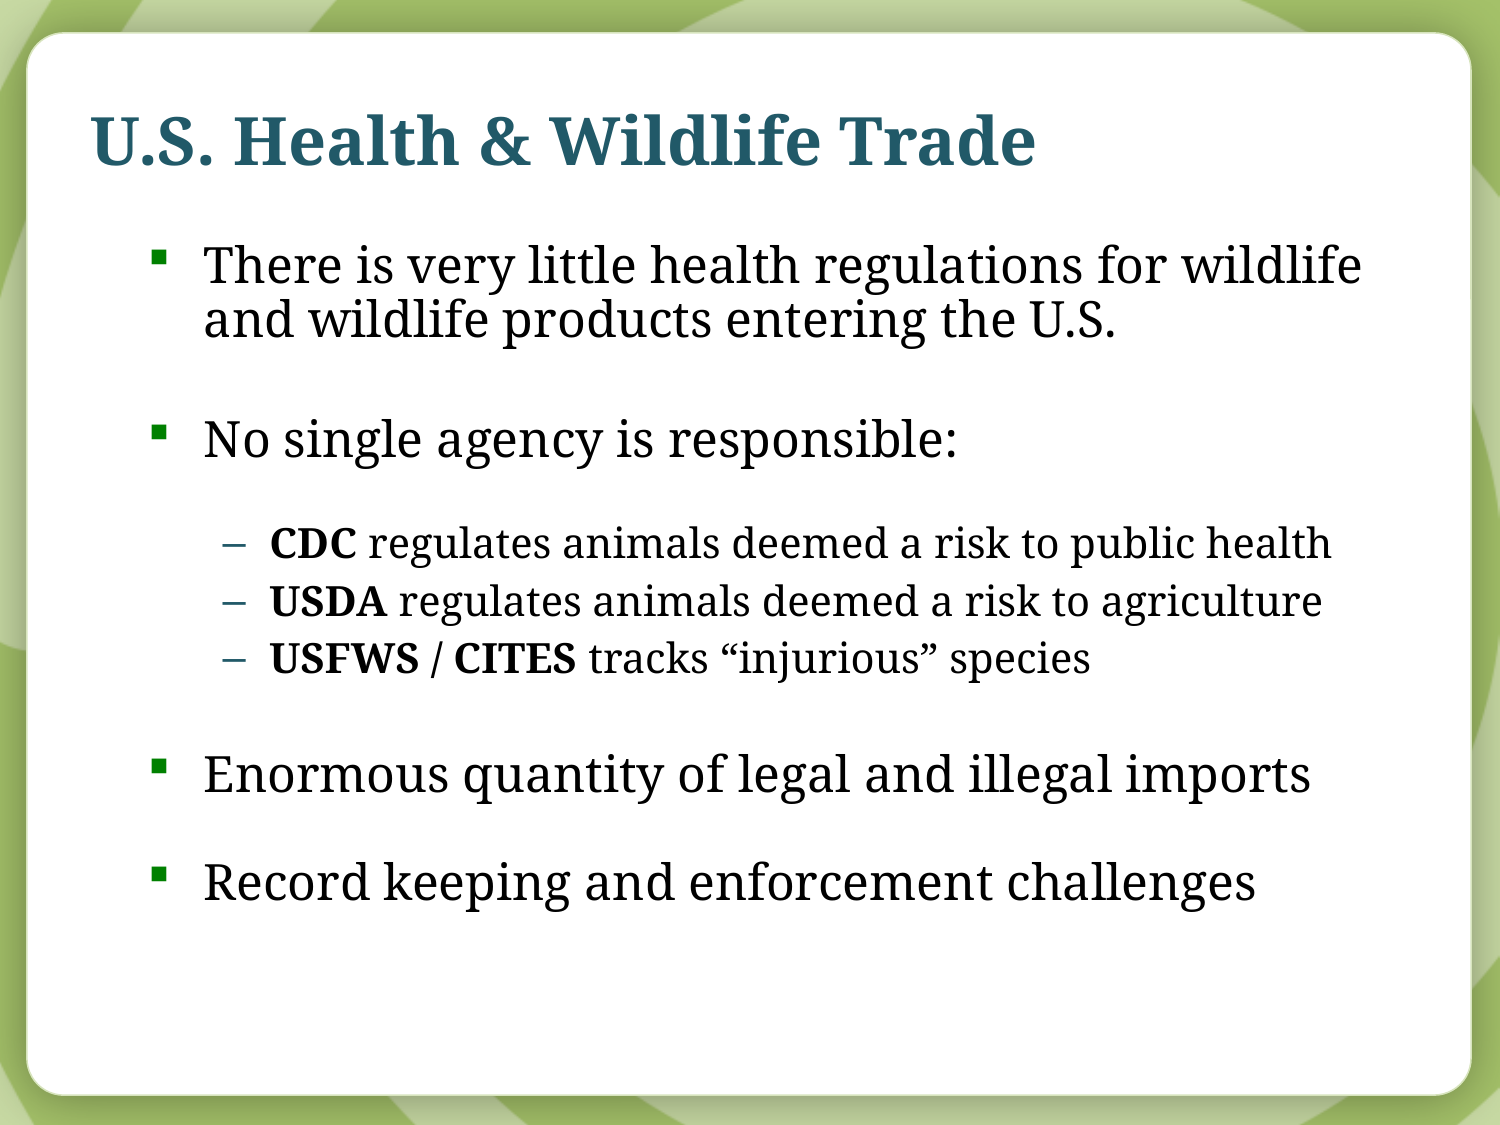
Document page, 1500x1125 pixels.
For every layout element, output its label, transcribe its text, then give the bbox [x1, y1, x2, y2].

title U.S. Health & Wildlife Trade [75, 45, 1466, 233]
list There is very little health regulations for wildlife and wildlife products entering the U.S. No single agency is responsible: CDC regulates animals deemed a risk to public health USDA regulates animals deemed a risk to agriculture USFWS / CITES tracks “injurious” species Enormous quantity of legal and illegal imports Record keeping and enforcement challenges [132, 232, 1433, 975]
